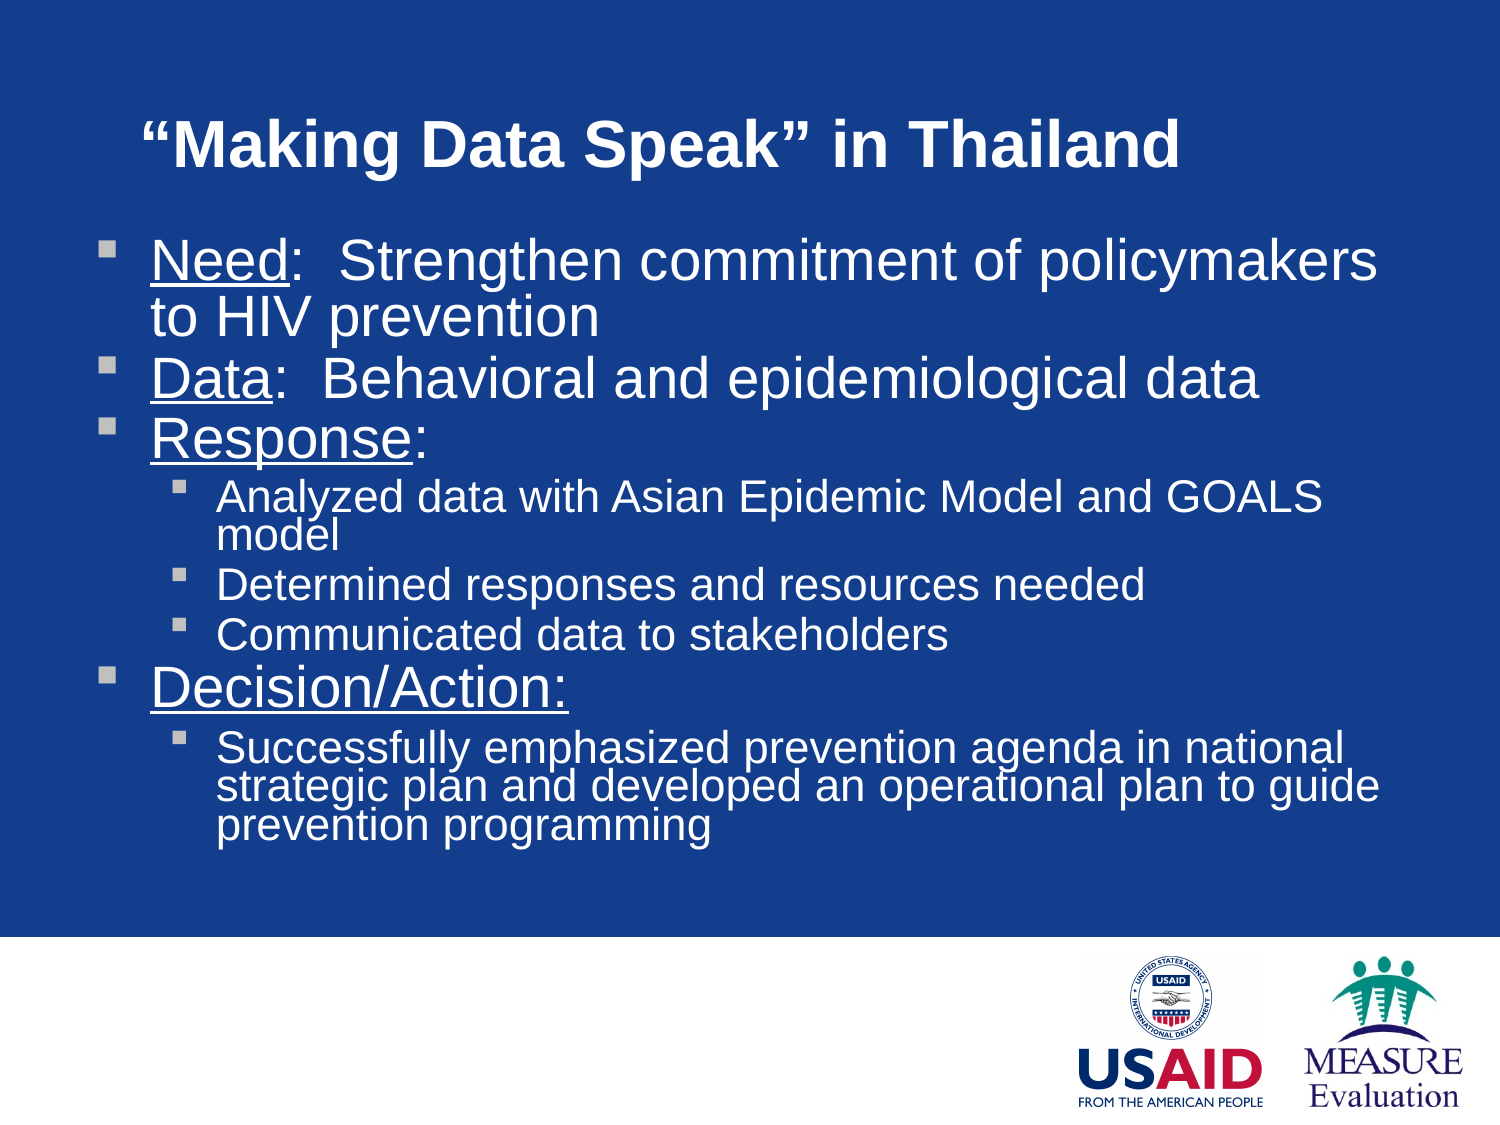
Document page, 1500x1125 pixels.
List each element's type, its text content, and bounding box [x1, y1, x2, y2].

list Need: Strengthen commitment of policymakers to HIV prevention Data: Behavioral and epidemiological data Response: Analyzed data with Asian Epidemic Model and GOALS model Determined responses and resources needed Communicated data to stakeholders Decision/Action: Successfully emphasized prevention agenda in national strategic plan and developed an operational plan to guide prevention programming [78, 227, 1450, 907]
title “Making Data Speak” in Thailand [123, 46, 1398, 227]
picture [1079, 956, 1263, 1107]
picture [1304, 956, 1463, 1107]
